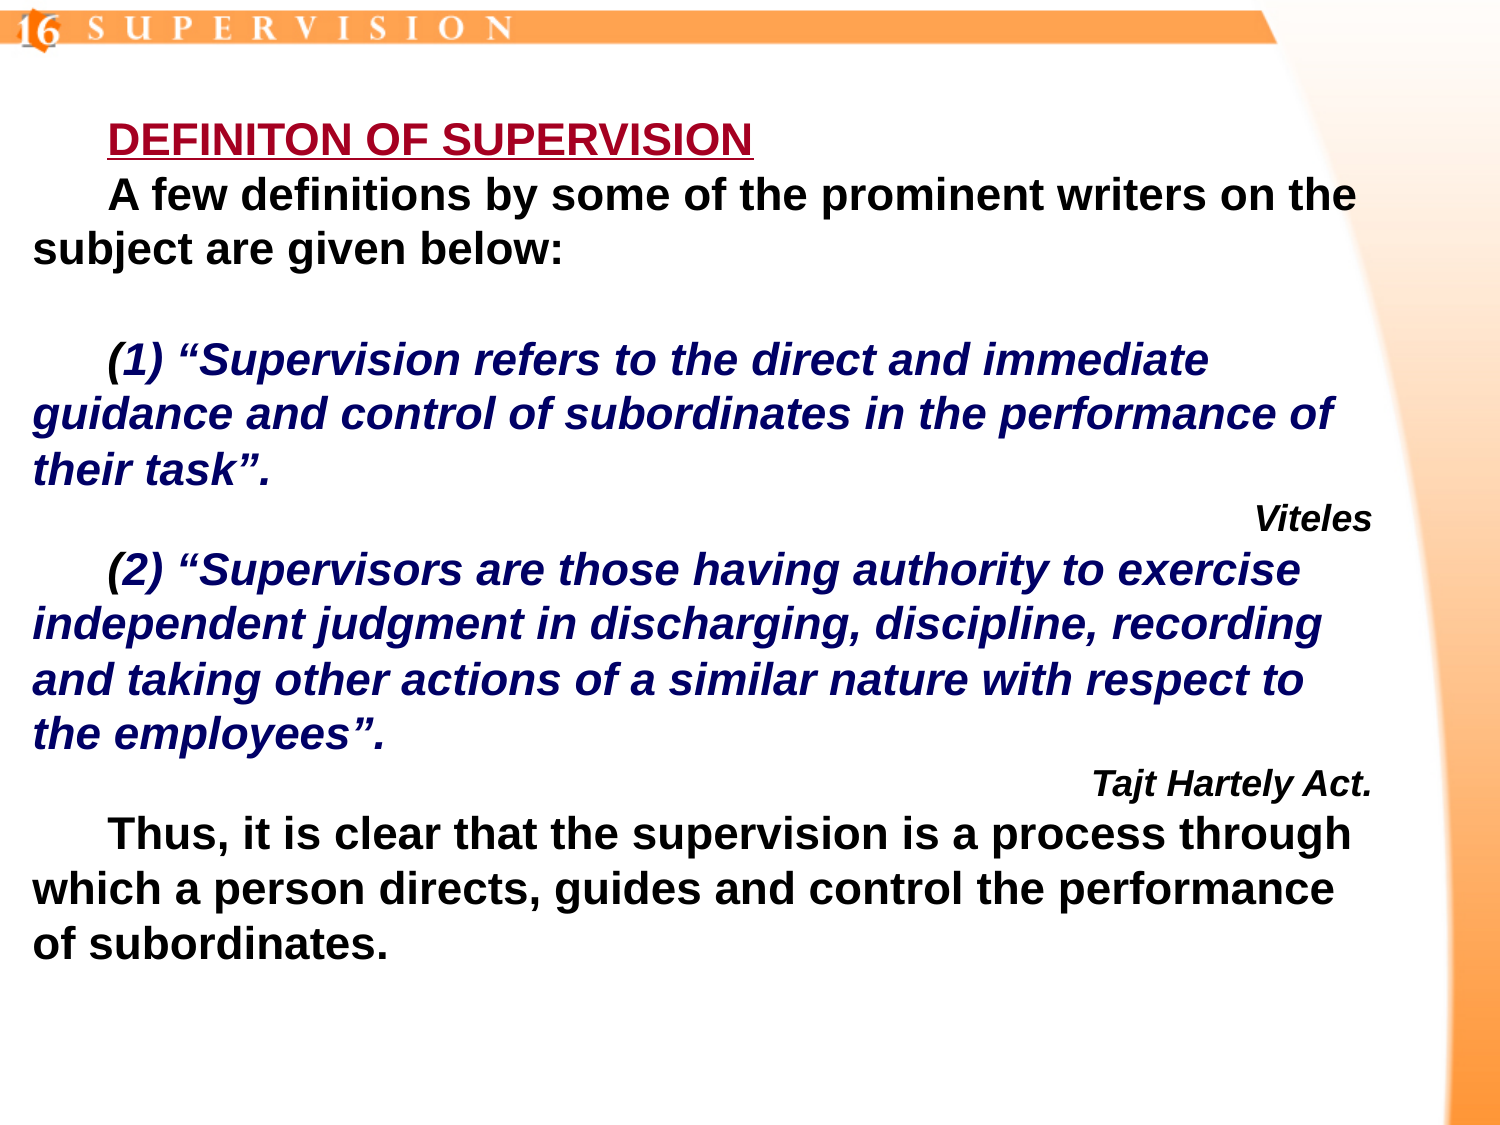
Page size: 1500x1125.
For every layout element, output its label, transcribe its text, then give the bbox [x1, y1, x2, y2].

picture [0, 0, 1500, 1125]
text_box DEFINITON OF SUPERVISION A few definitions by some of the prominent writers on the subject are given below: (1) “Supervision refers to the direct and immediate guidance and control of subordinates in the performance of their task”. Viteles (2) “Supervisors are those having authority to exercise independent judgment in discharging, discipline, recording and taking other actions of a similar nature with respect to the employees”. Tajt Hartely Act. Thus, it is clear that the supervision is a process through which a person directs, guides and control the performance of subordinates. [17, 101, 1388, 977]
